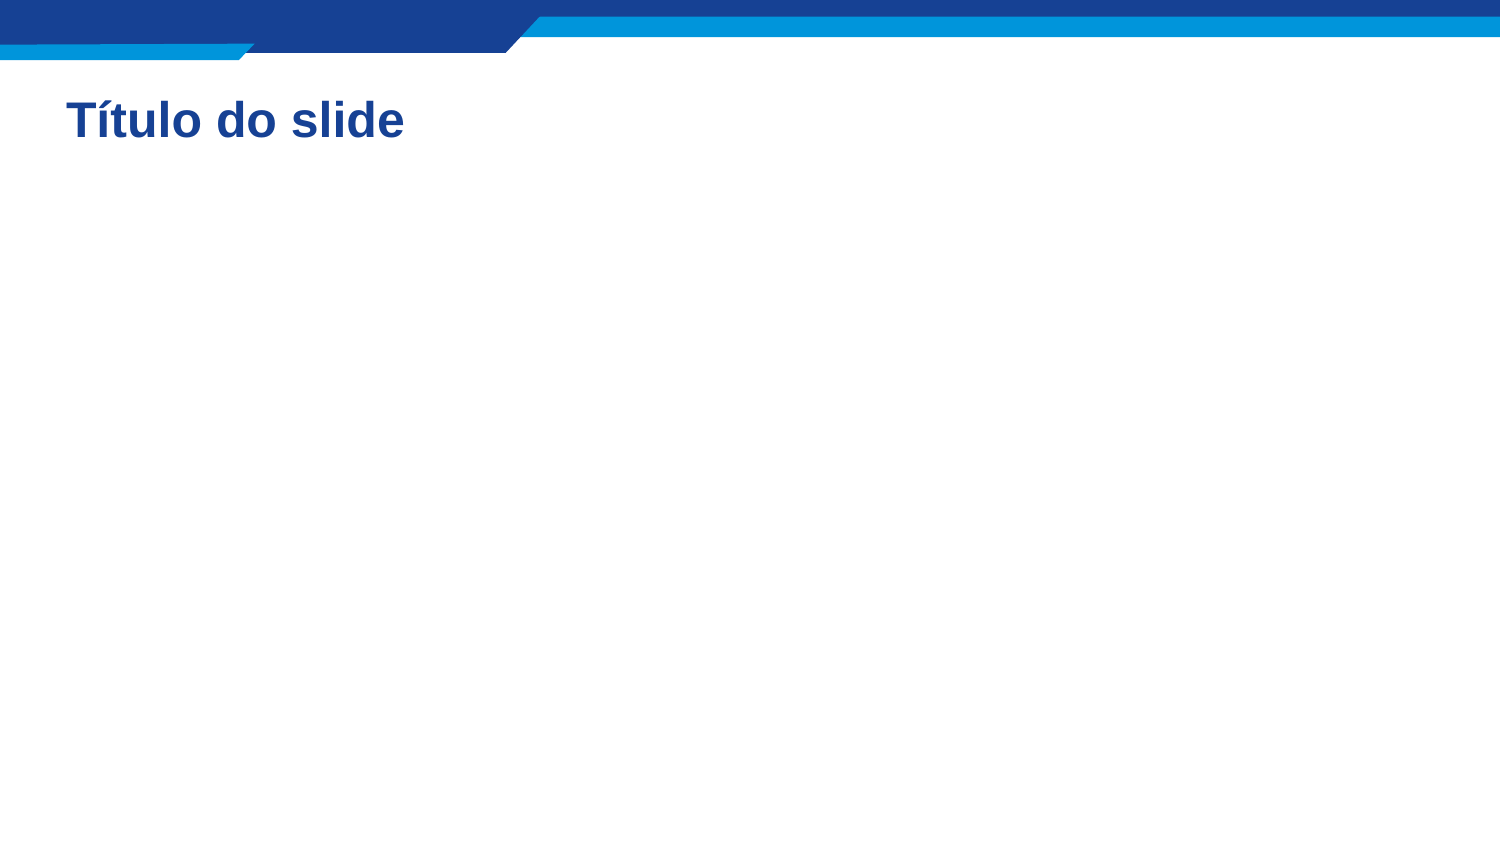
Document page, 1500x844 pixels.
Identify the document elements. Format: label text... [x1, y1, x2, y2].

title Título do slide [51, 72, 1449, 167]
